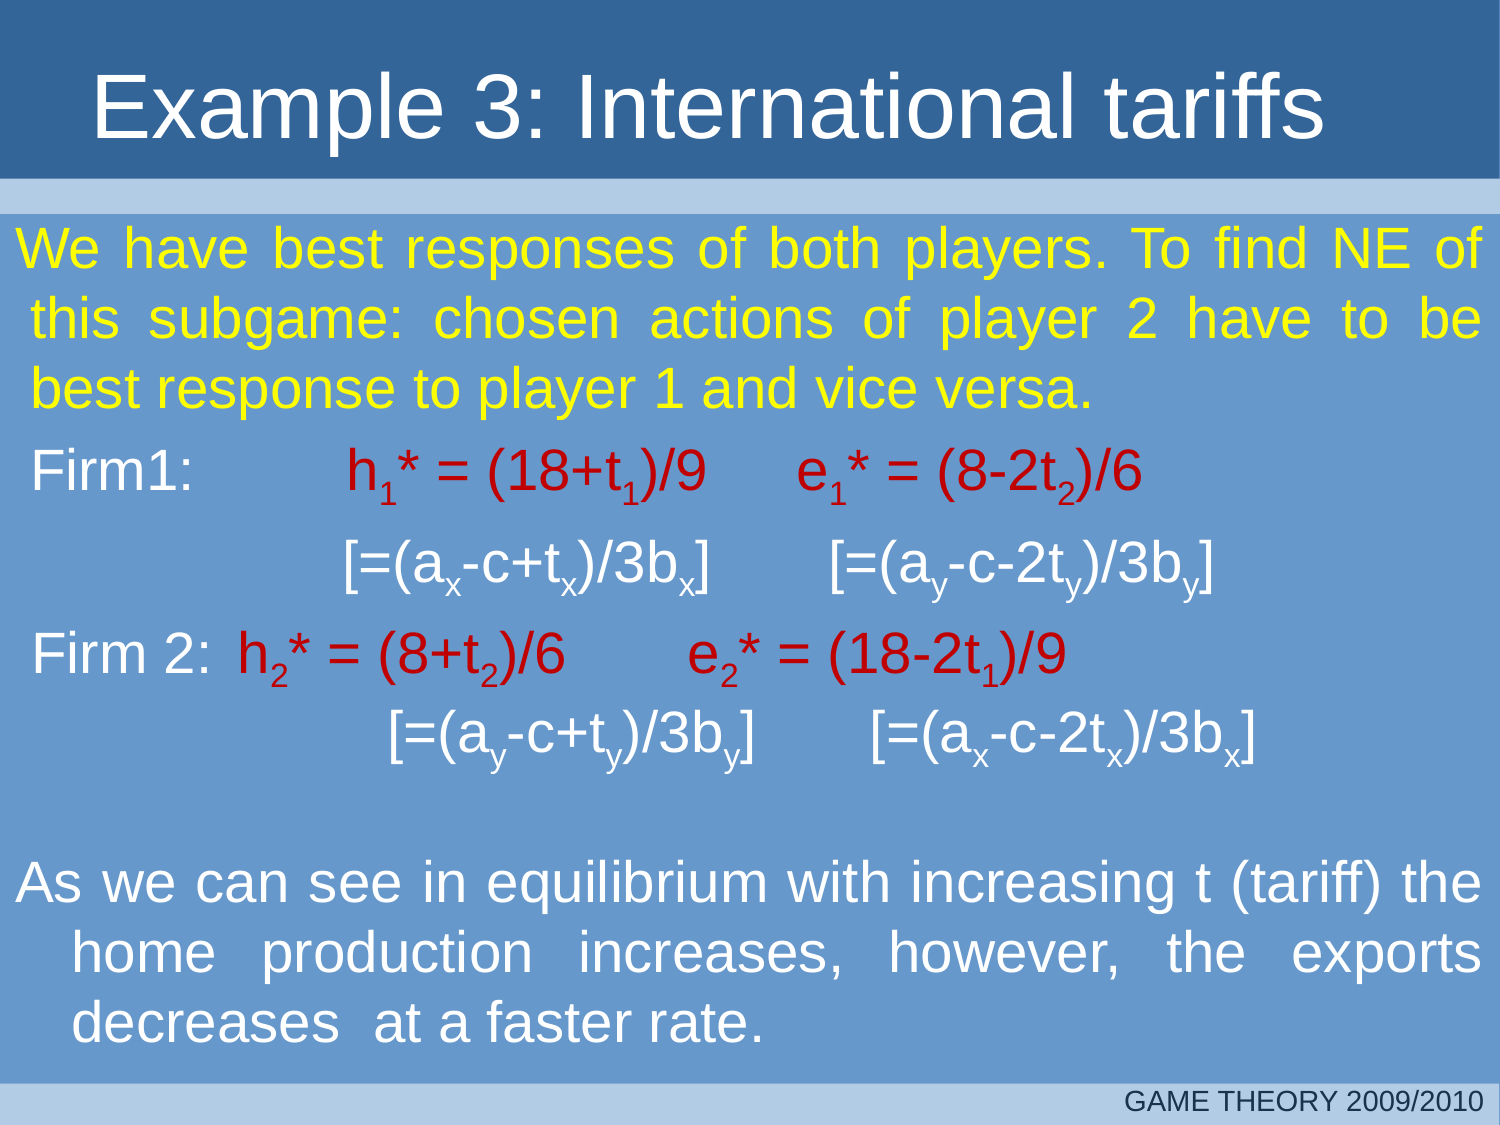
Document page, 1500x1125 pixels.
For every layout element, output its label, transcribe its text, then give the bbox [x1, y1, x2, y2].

title Example 3: International tariffs [74, 42, 1436, 162]
list We have best responses of both players. To find NE of this subgame: chosen actions of player 2 have to be best response to player 1 and vice versa. Firm1: h1* = (18+t1)/9 e1* = (8-2t2)/6 [=(ax-c+tx)/3bx] [=(ay-c-2ty)/3by] Firm 2: h2* = (8+t2)/6 e2* = (18-2t1)/9 [=(ay-c+ty)/3by] [=(ax-c-2tx)/3bx] As we can see in equilibrium with increasing t (tariff) the home production increases, however, the exports decreases at a faster rate. [0, 202, 1500, 1078]
text_box GAME THEORY 2009/2010 [1109, 1075, 1500, 1125]
